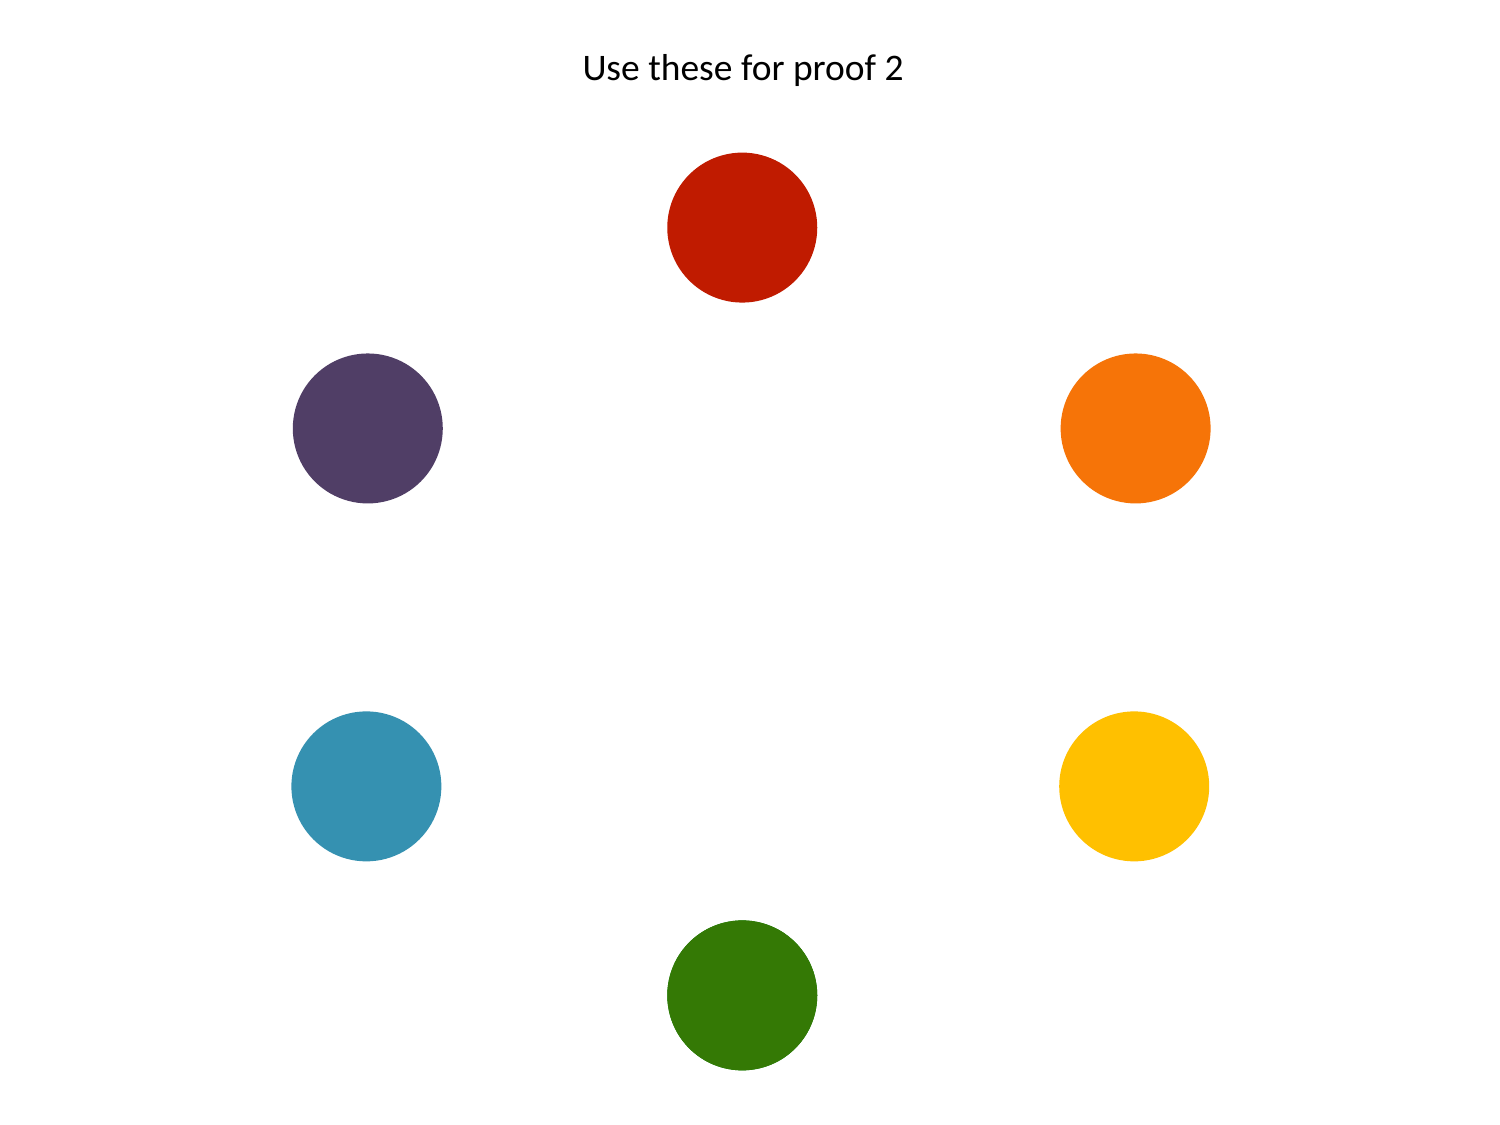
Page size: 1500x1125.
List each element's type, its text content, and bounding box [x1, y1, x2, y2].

text_box [289, 709, 444, 864]
text_box Use these for proof 2 [567, 36, 919, 96]
text_box [1058, 351, 1213, 506]
text_box [1057, 709, 1212, 864]
text_box [290, 351, 445, 506]
text_box [665, 150, 820, 305]
text_box [665, 918, 820, 1073]
